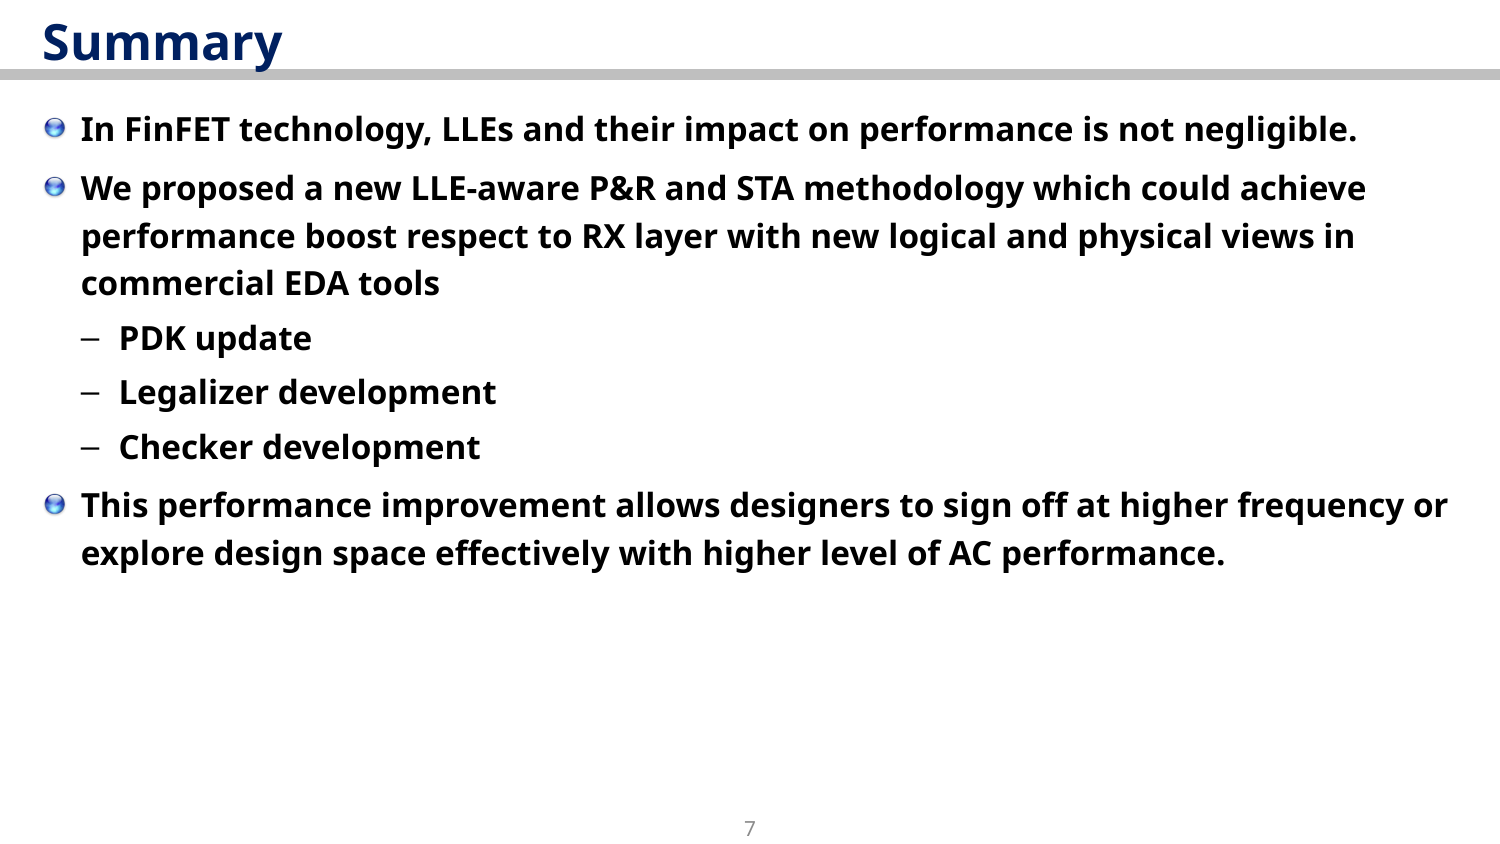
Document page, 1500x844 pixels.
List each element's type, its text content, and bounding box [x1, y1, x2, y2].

picture [42, 492, 67, 517]
title Summary [30, 5, 1470, 75]
picture [42, 175, 67, 199]
slide_number 7 [0, 807, 1500, 844]
picture [42, 116, 67, 140]
list In FinFET technology, LLEs and their impact on performance is not negligible. We proposed a new LLE-aware P&R and STA methodology which could achieve performance boost respect to RX layer with new logical and physical views in commercial EDA tools PDK update Legalizer development Checker development This performance improvement allows designers to sign off at higher frequency or explore design space effectively with higher level of AC performance. [30, 94, 1470, 794]
